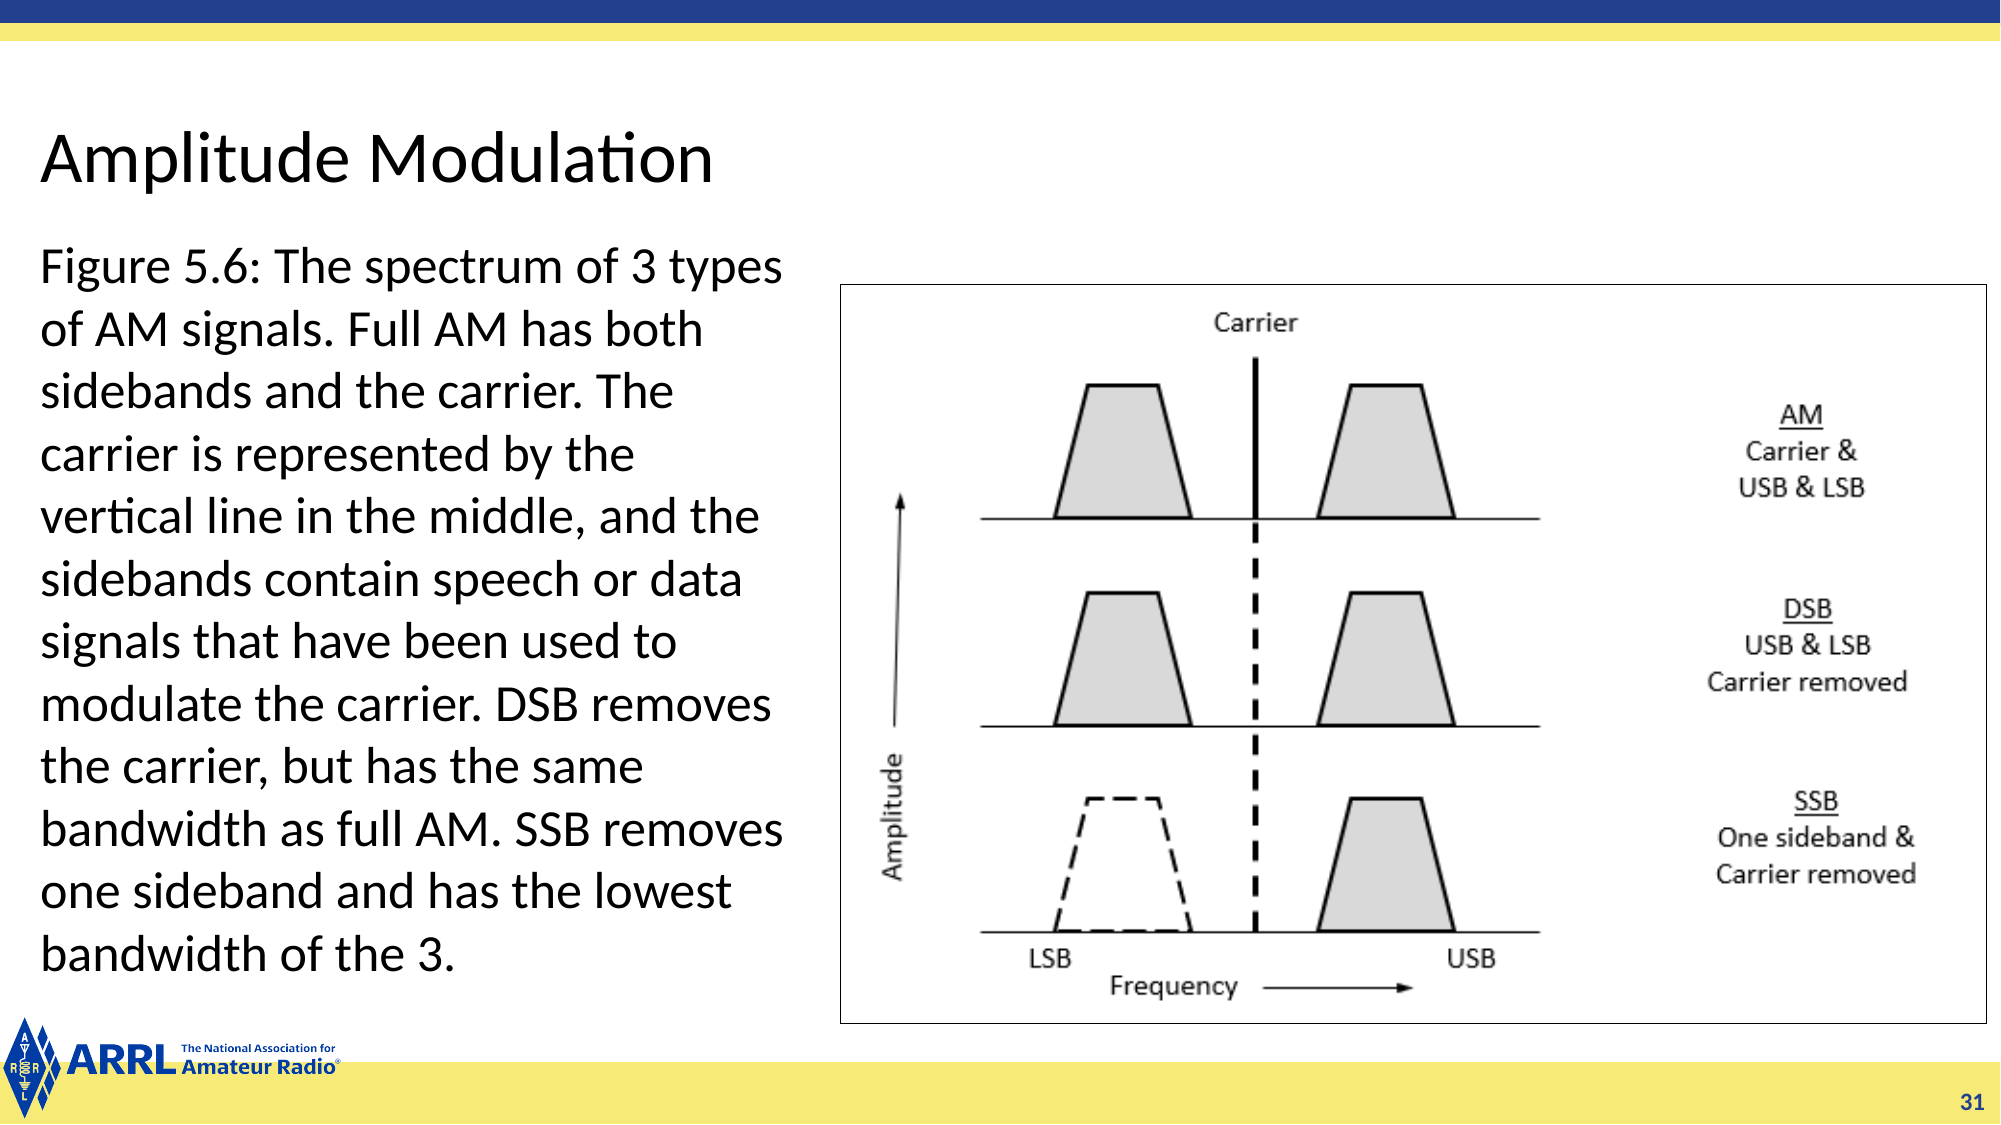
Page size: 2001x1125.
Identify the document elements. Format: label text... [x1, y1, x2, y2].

text_box Figure 5.6: The spectrum of 3 types of AM signals. Full AM has both sidebands and the carrier. The carrier is represented by the vertical line in the middle, and the sidebands contain speech or data signals that have been used to modulate the carrier. DSB removes the carrier, but has the same bandwidth as full AM. SSB removes one sideband and has the lowest bandwidth of the 3. [25, 224, 806, 989]
picture [840, 284, 1987, 1024]
picture [1, 1015, 342, 1121]
title Amplitude Modulation [25, 87, 875, 231]
